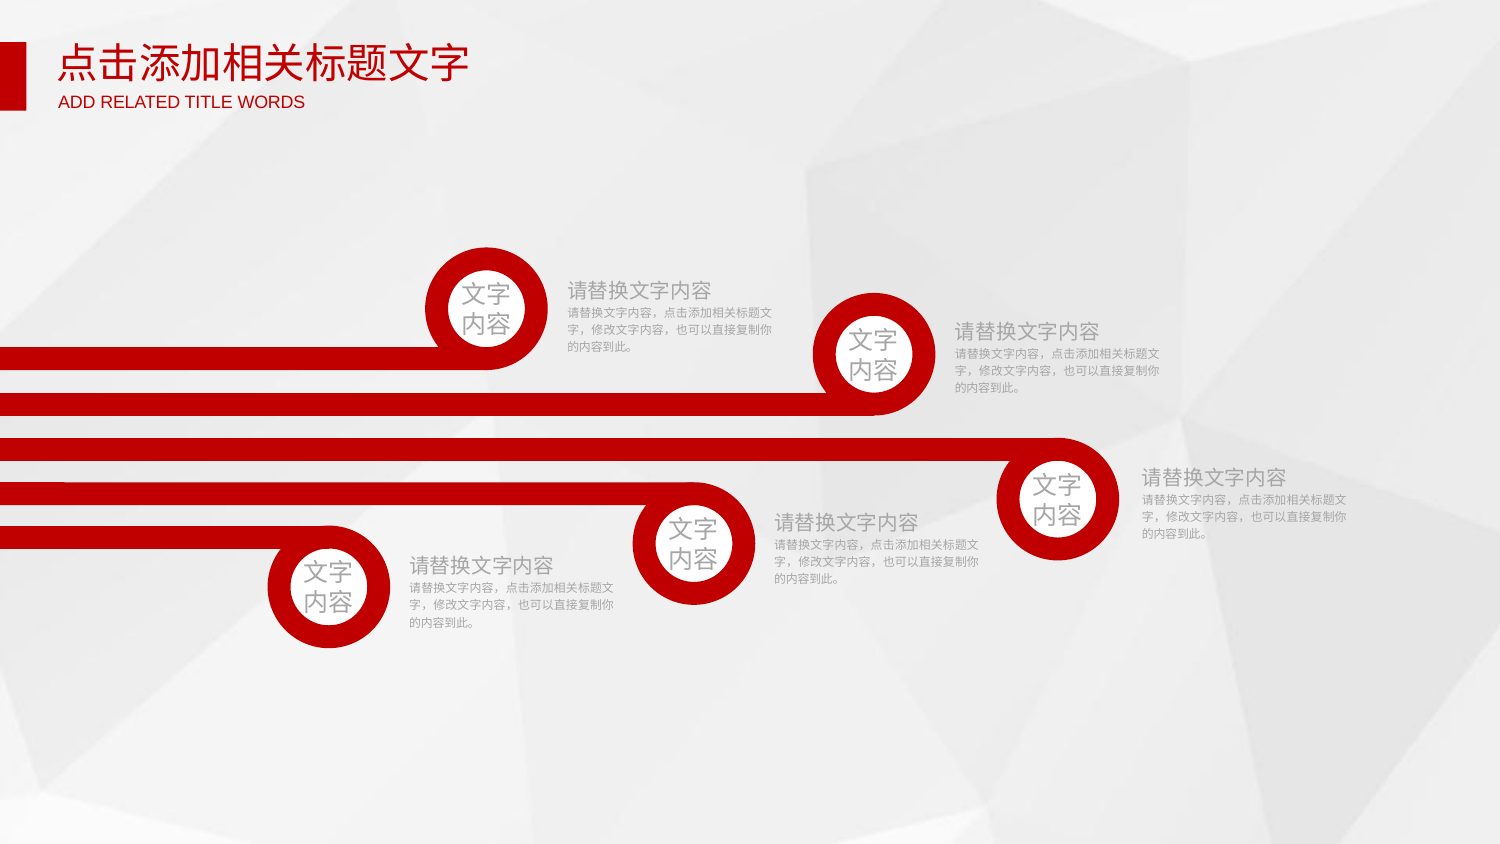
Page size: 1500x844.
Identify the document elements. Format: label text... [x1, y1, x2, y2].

text_box 请替换文字内容 [567, 272, 726, 303]
text_box 点击添加相关标题文字 [45, 31, 483, 92]
text_box 请替换文字内容 [409, 547, 568, 578]
text_box 文字内容 [434, 256, 539, 361]
text_box 请替换文字内容，点击添加相关标题文字，修改文字内容，也可以直接复制你的内容到此。 [954, 344, 1160, 396]
text_box 请替换文字内容 [1141, 459, 1300, 490]
text_box 请替换文字内容，点击添加相关标题文字，修改文字内容，也可以直接复制你的内容到此。 [1141, 489, 1347, 542]
text_box 文字内容 [276, 534, 381, 639]
text_box 请替换文字内容，点击添加相关标题文字，修改文字内容，也可以直接复制你的内容到此。 [409, 578, 614, 630]
text_box ADD RELATED TITLE WORDS [46, 85, 317, 118]
picture [0, 0, 1500, 844]
text_box 文字内容 [642, 491, 746, 596]
text_box 请替换文字内容，点击添加相关标题文字，修改文字内容，也可以直接复制你的内容到此。 [774, 534, 979, 587]
text_box 文字内容 [822, 302, 927, 407]
text_box 文字内容 [1005, 447, 1110, 552]
text_box [0, 40, 28, 113]
text_box 请替换文字内容，点击添加相关标题文字，修改文字内容，也可以直接复制你的内容到此。 [567, 303, 772, 355]
text_box 请替换文字内容 [774, 504, 933, 535]
text_box 请替换文字内容 [954, 313, 1113, 344]
